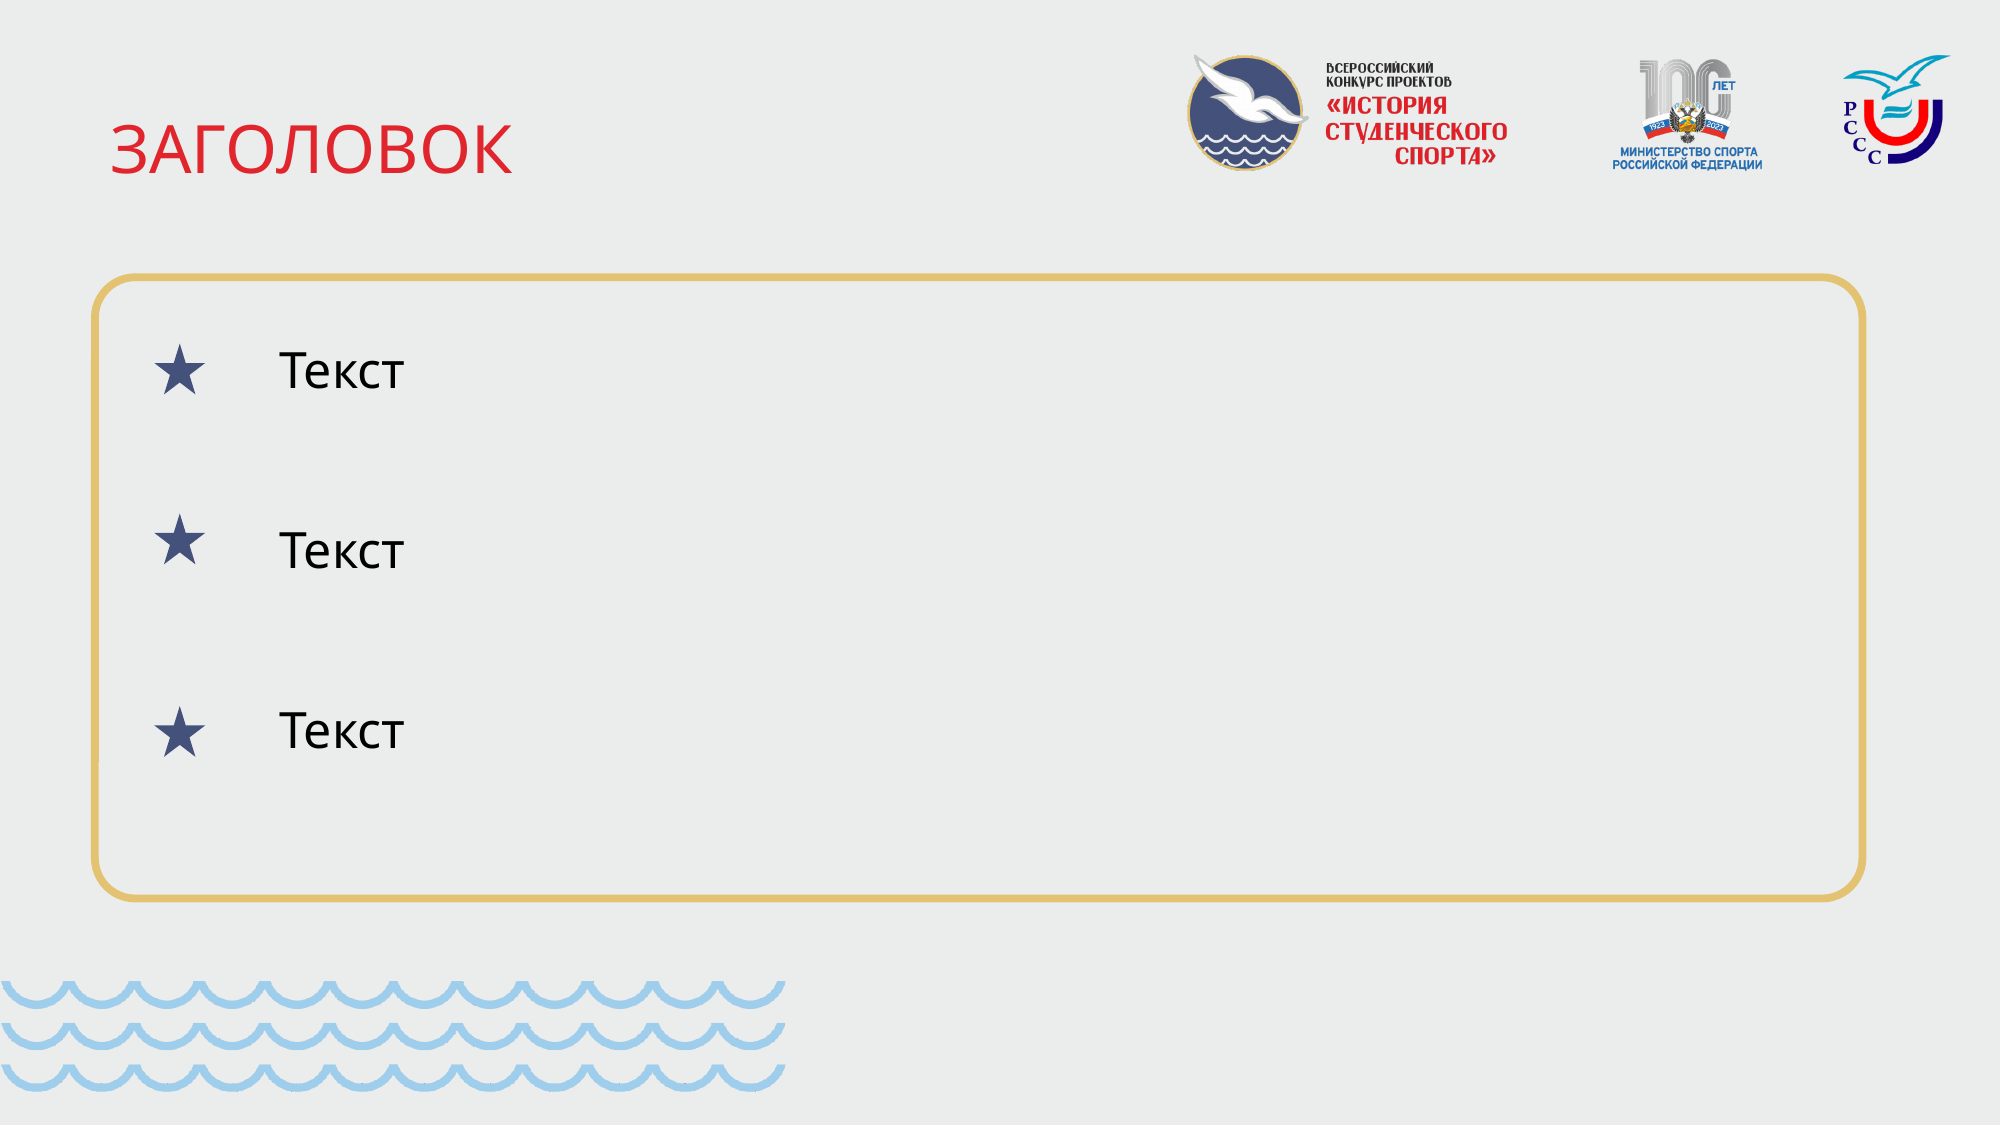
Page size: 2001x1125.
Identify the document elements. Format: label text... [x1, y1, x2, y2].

picture [1861, 61, 1928, 91]
text_box [151, 340, 209, 398]
picture [0, 981, 786, 1092]
text_box [151, 509, 209, 568]
text_box [151, 702, 209, 760]
picture [1187, 54, 1507, 171]
picture [1843, 55, 1951, 165]
text_box Текст Текст Текст [264, 331, 1805, 766]
title ЗАГОЛОВОК [94, 42, 1820, 261]
picture [1613, 59, 1762, 171]
text_box [93, 276, 1864, 900]
